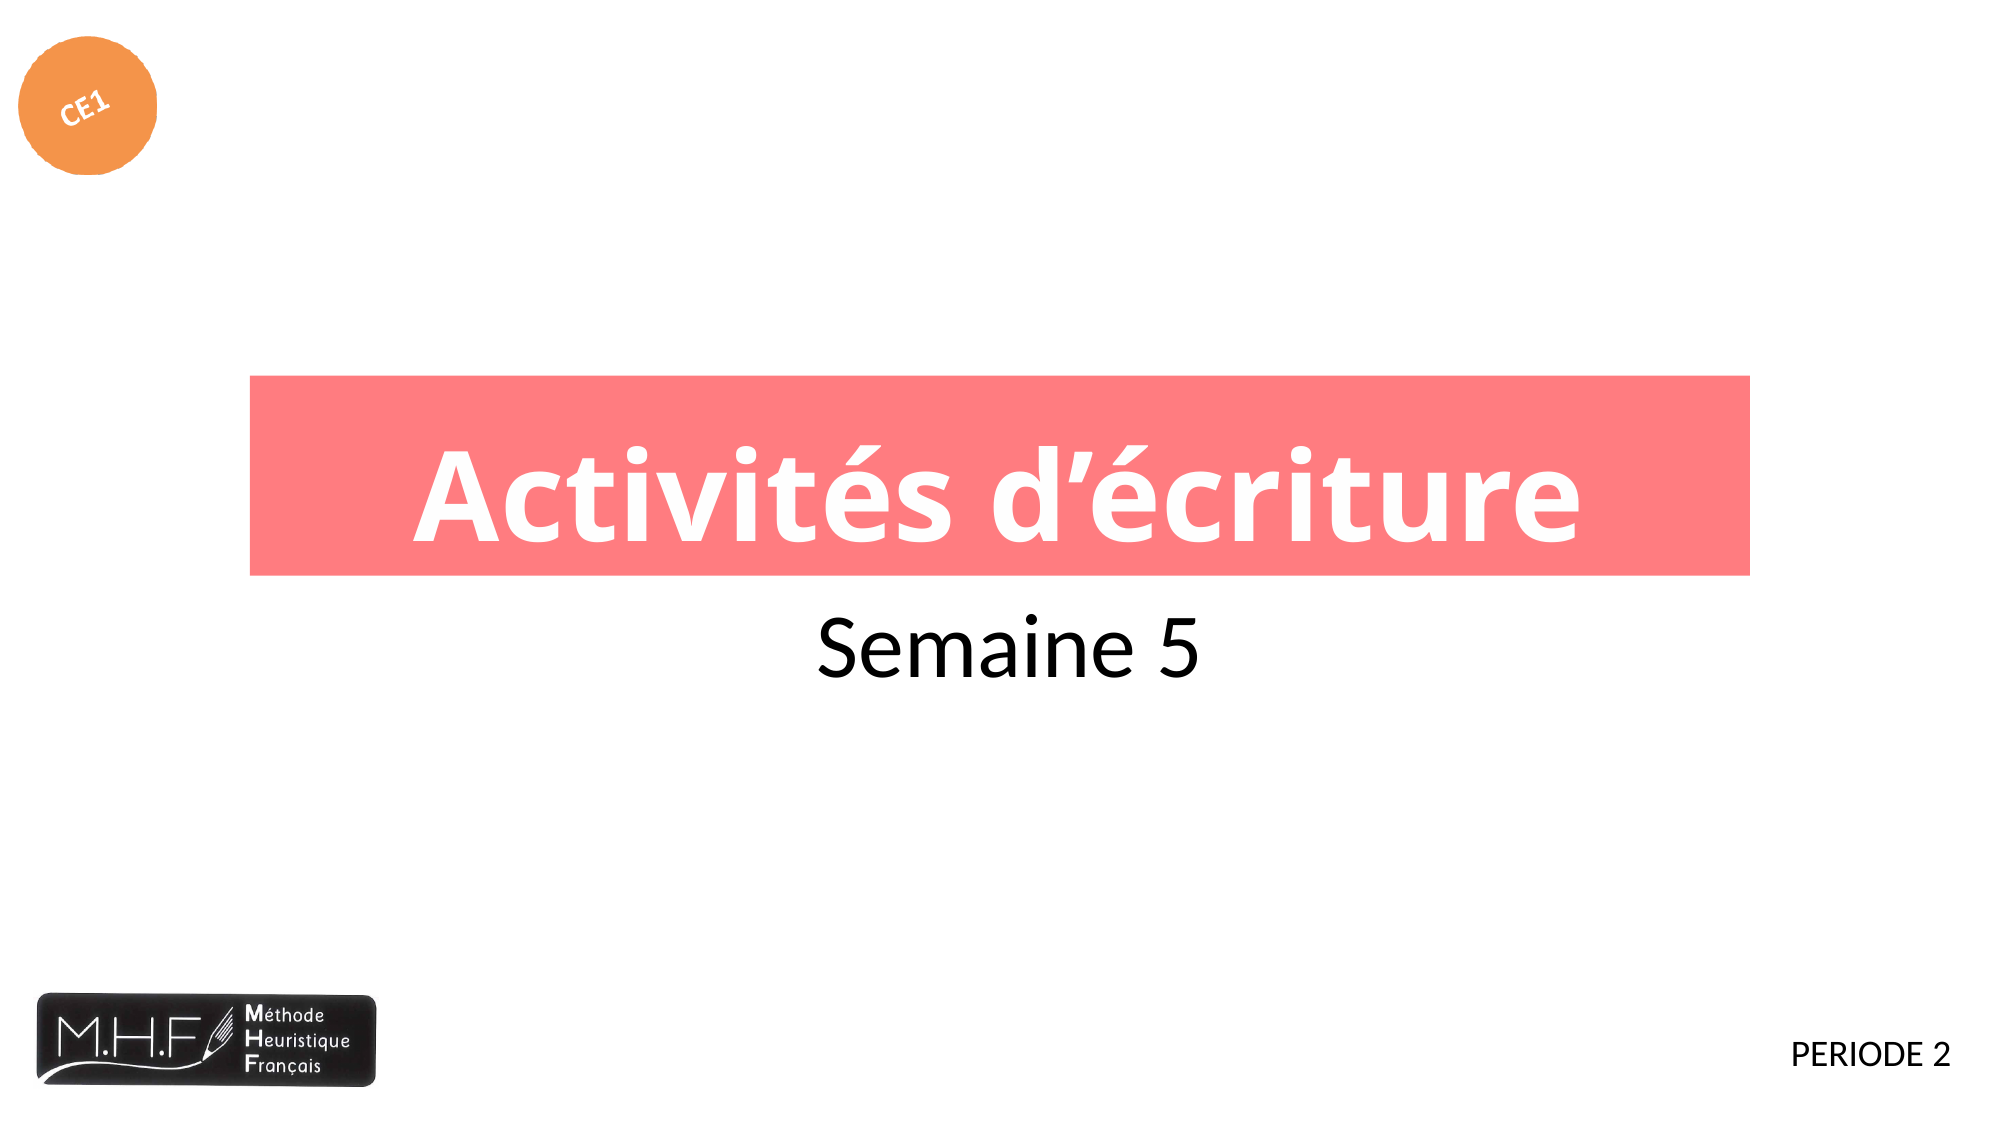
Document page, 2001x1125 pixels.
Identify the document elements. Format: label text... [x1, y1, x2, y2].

title Activités d’écriture [249, 375, 1750, 576]
text_box PERIODE 2 [1362, 1021, 1967, 1082]
picture [18, 36, 157, 175]
picture [33, 990, 379, 1089]
subtitle Semaine 5 [249, 590, 1750, 863]
